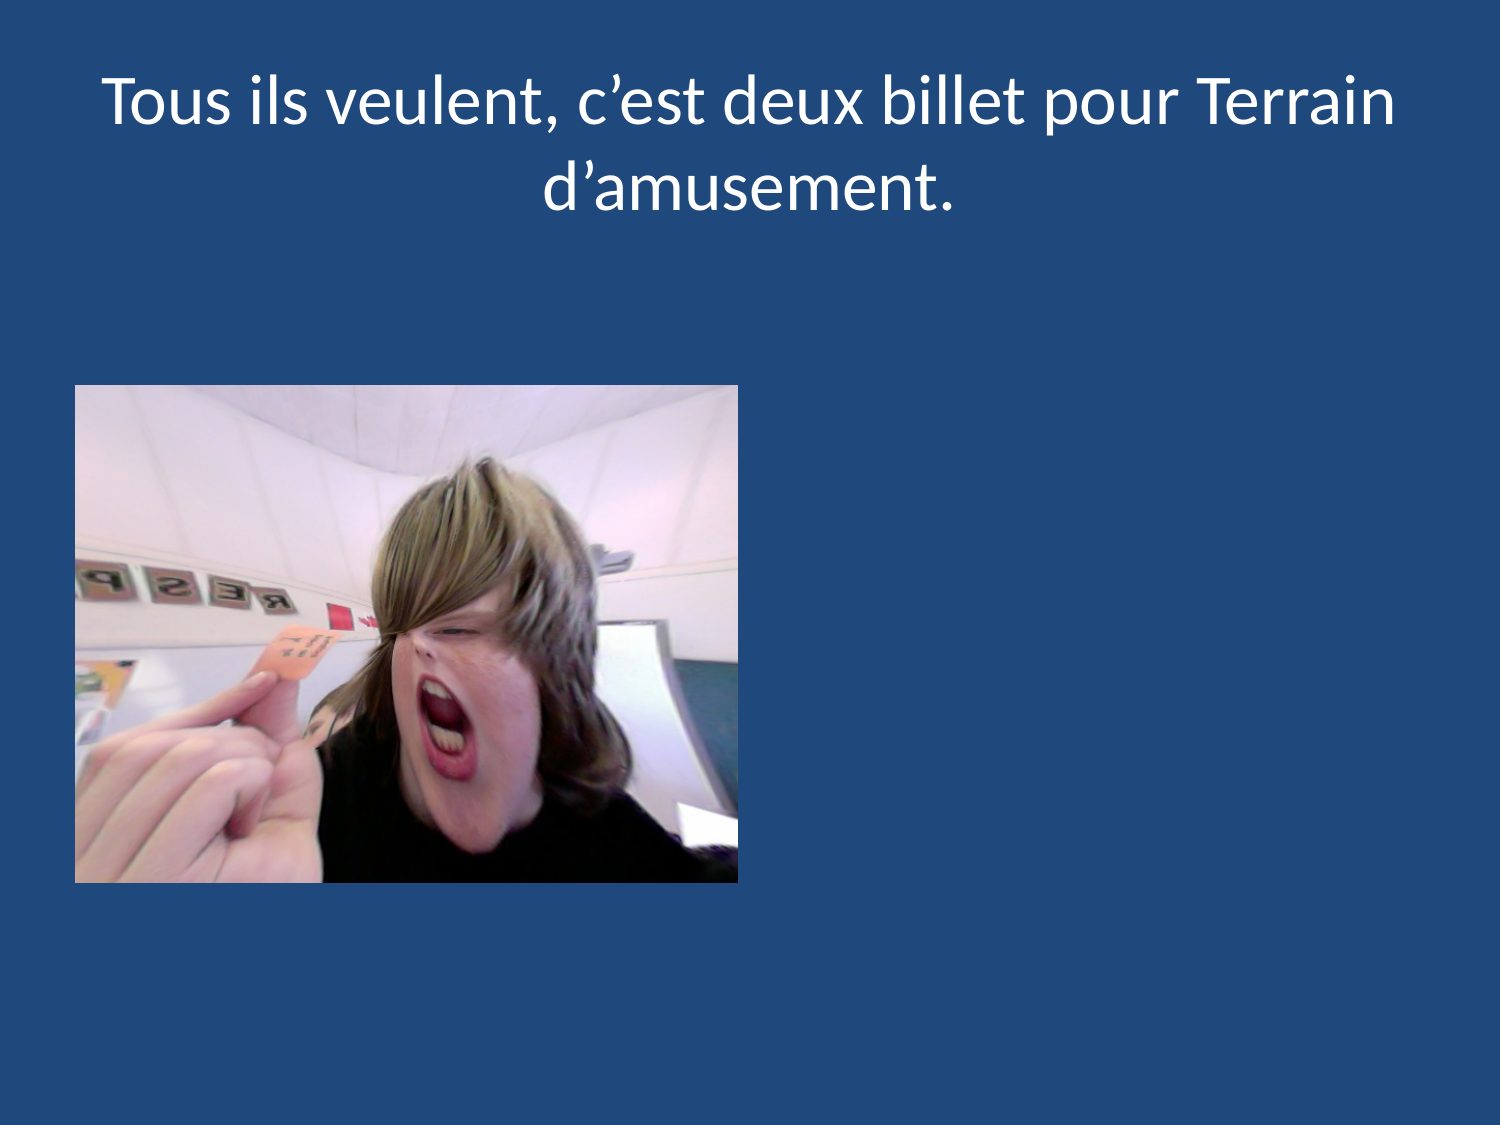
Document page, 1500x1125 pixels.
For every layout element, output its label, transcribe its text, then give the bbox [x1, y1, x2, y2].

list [74, 262, 738, 1006]
title Tous ils veulent, c’est deux billet pour Terrain d’amusement. [75, 45, 1425, 233]
